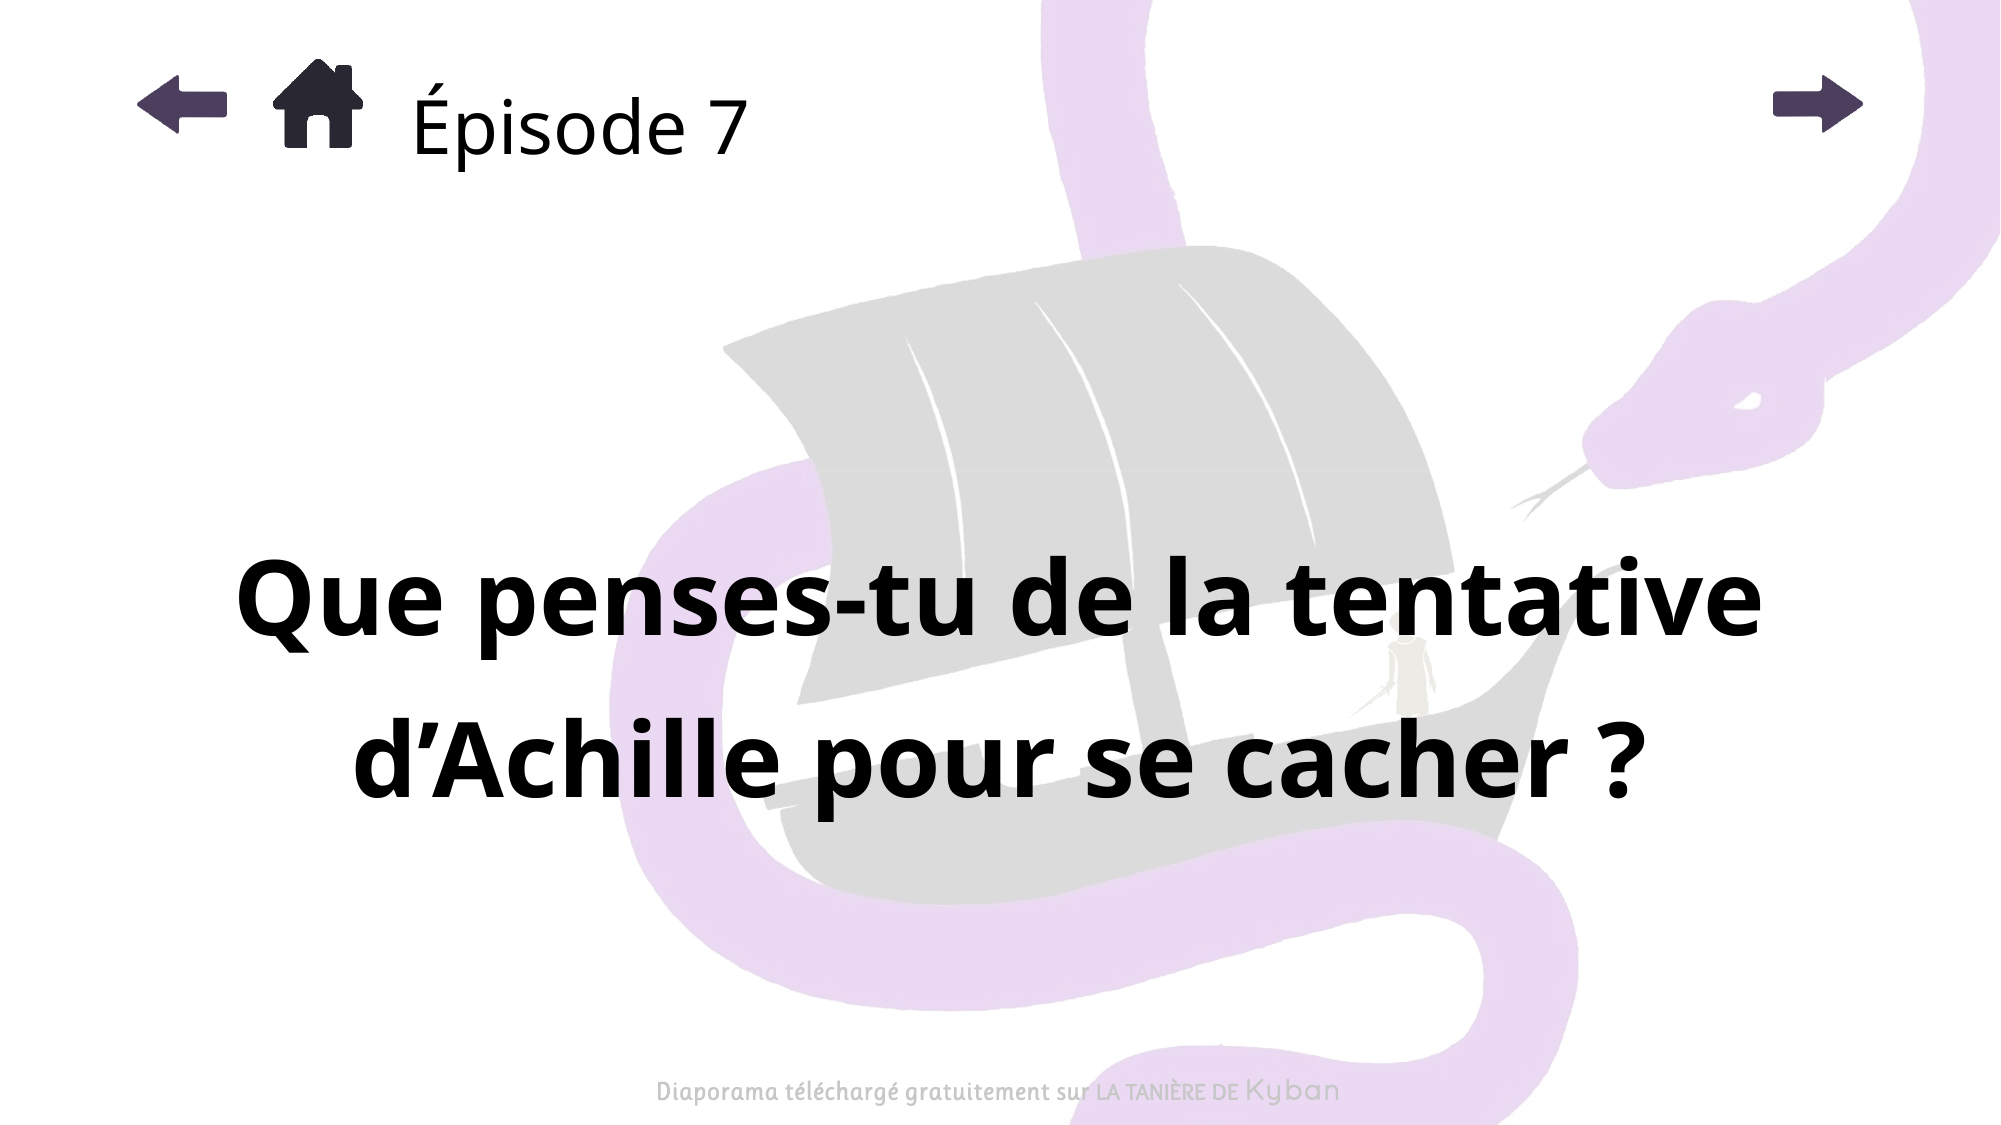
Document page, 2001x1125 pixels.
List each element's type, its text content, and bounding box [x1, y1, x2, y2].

title Épisode 7 [395, 59, 1863, 202]
list Que penses-tu de la tentative d’Achille pour se cacher ? [137, 299, 1863, 1014]
picture [0, 0, 2001, 1125]
